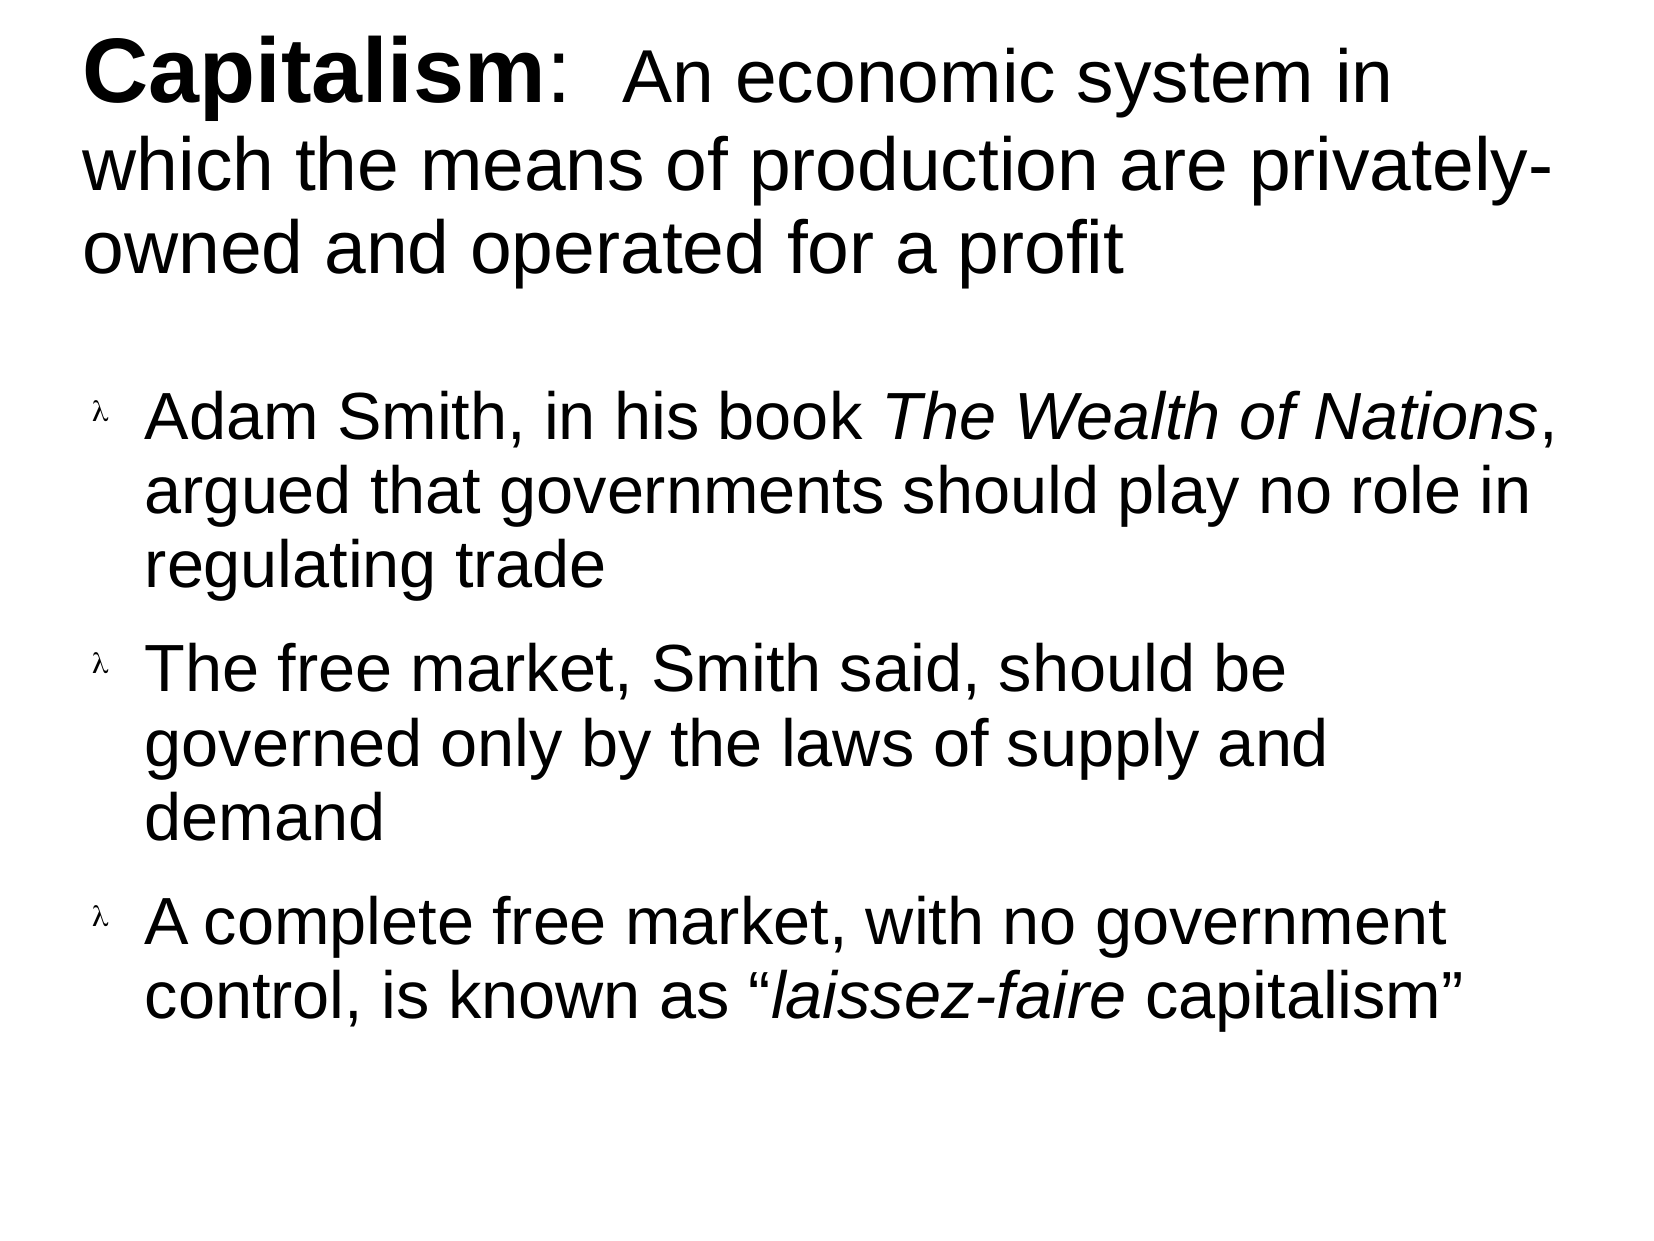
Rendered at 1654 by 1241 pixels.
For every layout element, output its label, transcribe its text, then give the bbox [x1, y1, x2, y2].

list Adam Smith, in his book The Wealth of Nations, argued that governments should play no role in regulating trade The free market, Smith said, should be governed only by the laws of supply and demand A complete free market, with no government control, is known as “laissez-faire capitalism” [75, 375, 1563, 1179]
title Capitalism: An economic system in which the means of production are privately-owned and operated for a profit [82, 14, 1571, 291]
